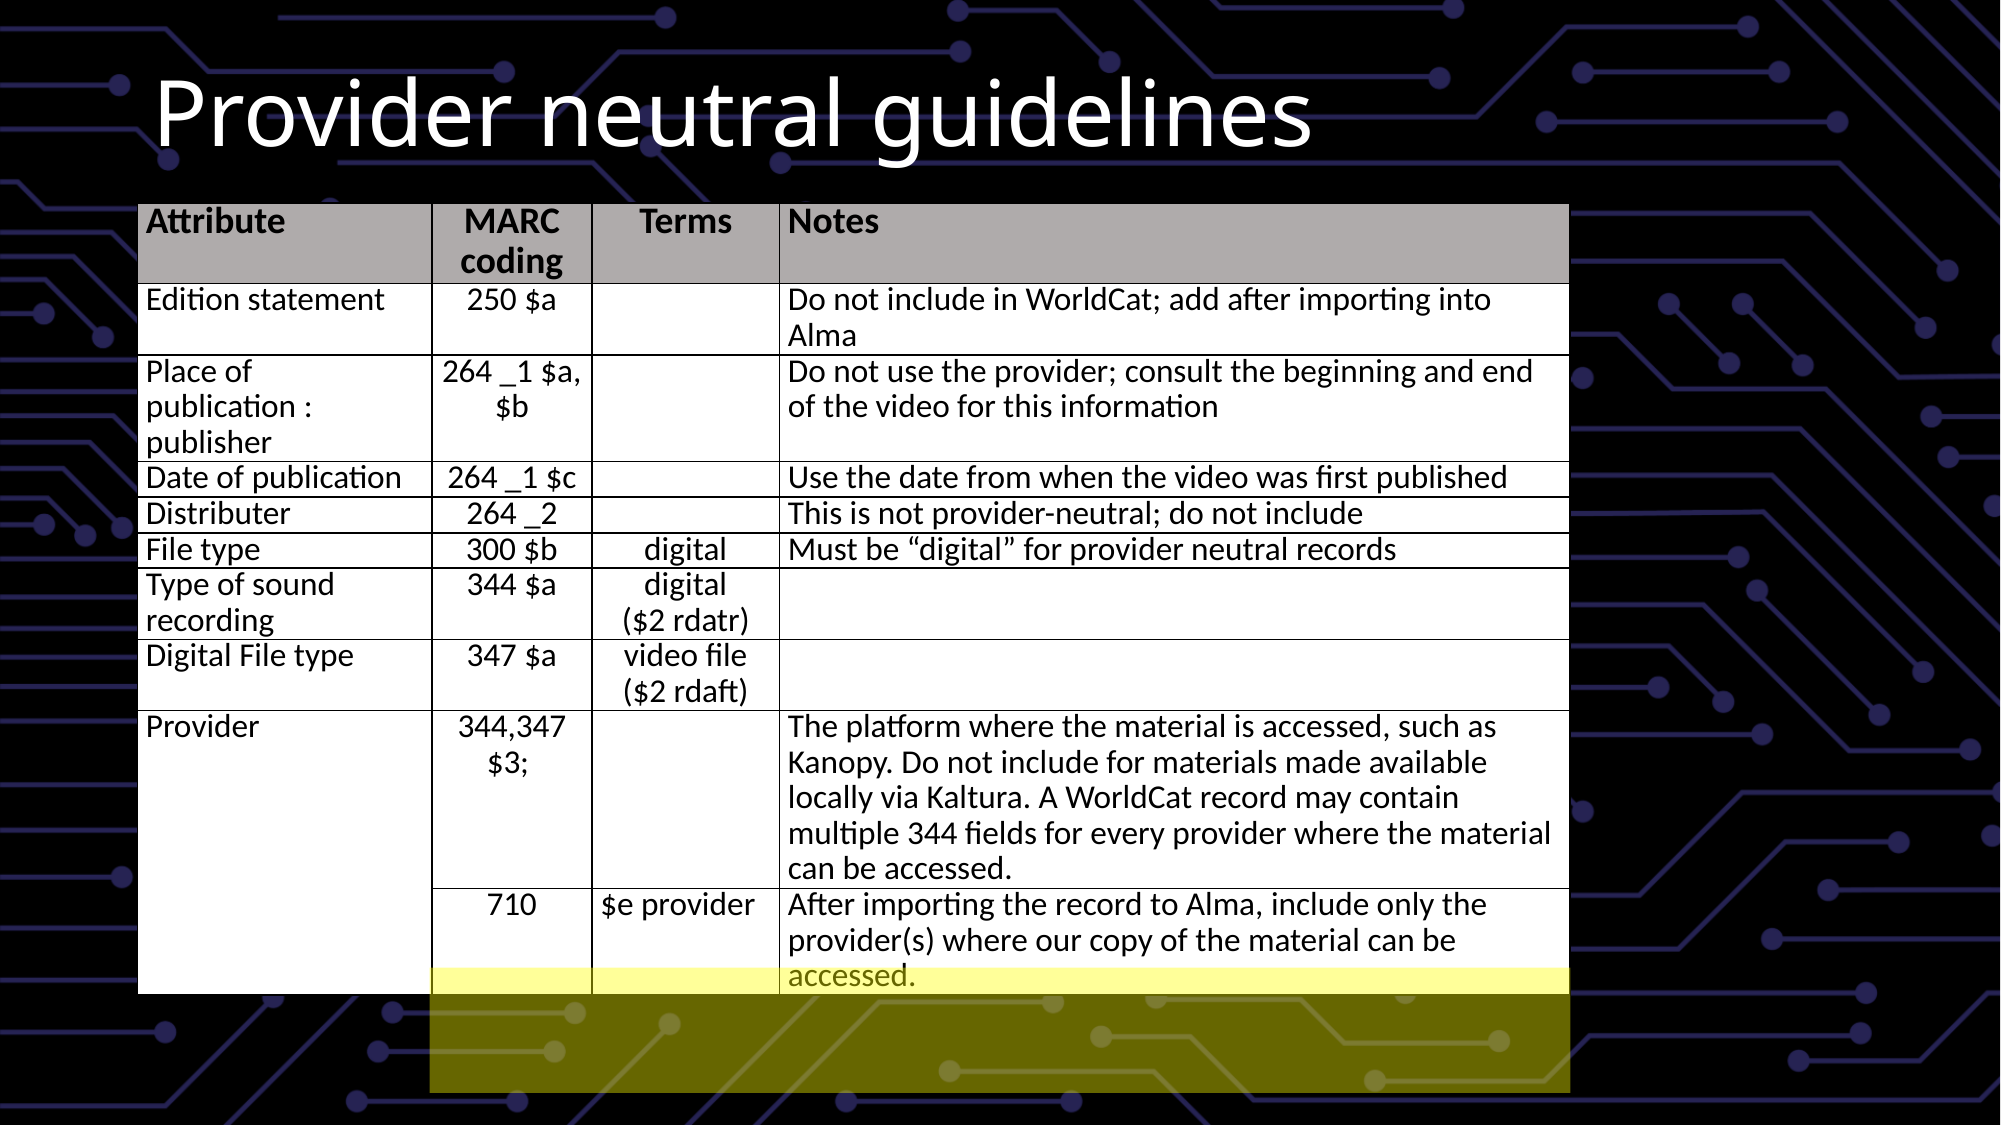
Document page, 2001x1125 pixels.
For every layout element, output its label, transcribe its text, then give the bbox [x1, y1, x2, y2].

table_cell [593, 711, 779, 888]
table_cell [593, 498, 779, 532]
table_cell 347 $a [433, 640, 591, 710]
table_cell 344,347 $3; [433, 711, 591, 888]
table_cell Place of publication : publisher [138, 356, 431, 461]
table_cell 250 $a [433, 284, 591, 354]
table_cell [780, 569, 1569, 639]
table_cell The platform where the material is accessed, such as Kanopy. Do not include for materials made available locally via Kaltura. A WorldCat record may contain multiple 344 fields for every provider where the material can be accessed. [780, 711, 1569, 888]
table_cell 264 _1 $a, $b [433, 356, 591, 461]
table_cell This is not provider-neutral; do not include [780, 498, 1569, 532]
table_cell 264 _2 [433, 498, 591, 532]
table_cell Digital File type [138, 640, 431, 710]
table_cell After importing the record to Alma, include only the provider(s) where our copy of the material can be accessed. [780, 889, 1569, 967]
table_cell 264 _1 $c [433, 462, 591, 496]
table_cell Type of sound recording [138, 569, 431, 639]
table_cell Date of publication [138, 462, 431, 496]
table_cell [593, 462, 779, 496]
text_box Provider neutral guidelines [137, 59, 1863, 278]
table_cell [593, 284, 779, 354]
table_cell Do not use the provider; consult the beginning and end of the video for this information [780, 356, 1569, 461]
table_header Terms [593, 204, 779, 283]
table_cell Distributer [138, 498, 431, 532]
text_box [429, 967, 1571, 1094]
table_cell digital ($2 rdatr) [593, 569, 779, 639]
table_cell Provider [138, 711, 431, 994]
table_header Notes [780, 204, 1569, 283]
table_cell Do not include in WorldCat; add after importing into Alma [780, 284, 1569, 354]
table_cell Must be “digital” for provider neutral records [780, 534, 1569, 567]
picture [0, 0, 2001, 1125]
table_header Attribute [138, 204, 431, 283]
table_cell File type [138, 534, 431, 567]
table_cell video file ($2 rdaft) [593, 640, 779, 710]
table_cell 710 [433, 889, 591, 967]
table_cell 300 $b [433, 534, 591, 567]
table_header MARC coding [433, 204, 591, 283]
table_cell 344 $a [433, 569, 591, 639]
table_cell digital [593, 534, 779, 567]
table_cell $e provider [593, 889, 779, 967]
table_cell Edition statement [138, 284, 431, 354]
table_cell Use the date from when the video was first published [780, 462, 1569, 496]
table_cell [593, 356, 779, 461]
table_cell [780, 640, 1569, 710]
